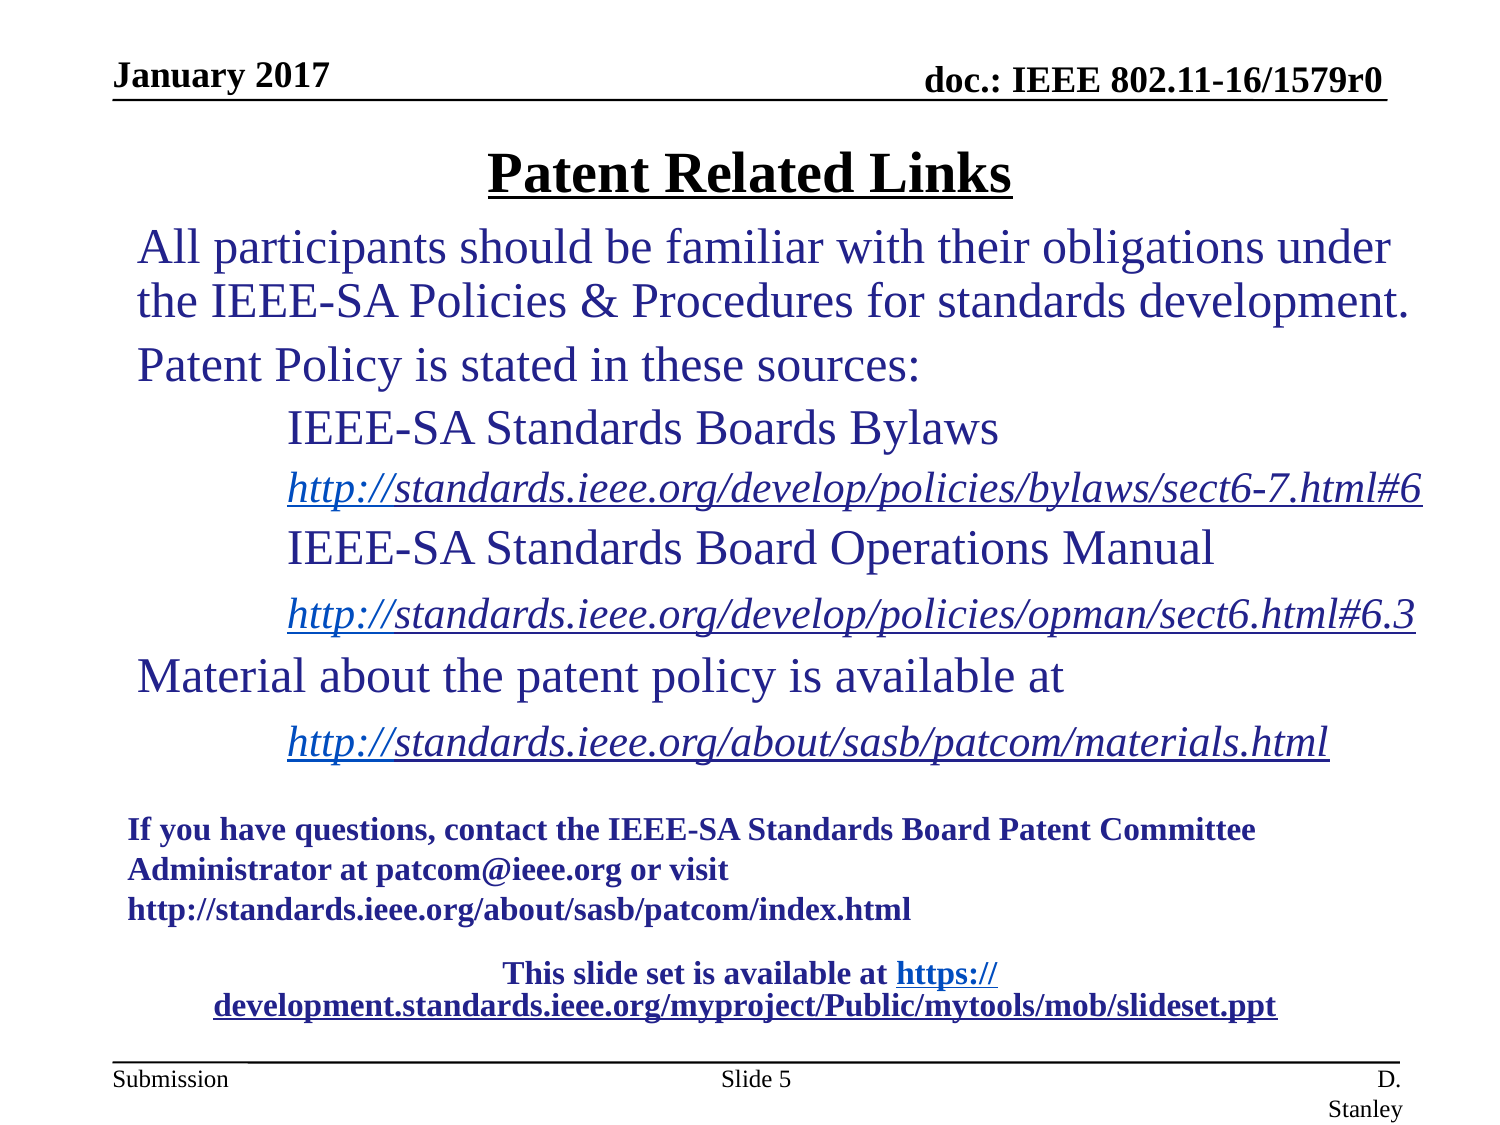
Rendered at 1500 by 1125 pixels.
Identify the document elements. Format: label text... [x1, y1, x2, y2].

slide_number Slide 5 [712, 1061, 800, 1093]
list All participants should be familiar with their obligations under the IEEE-SA Policies & Procedures for standards development. Patent Policy is stated in these sources: IEEE-SA Standards Boards Bylaws http://standards.ieee.org/develop/policies/bylaws/sect6-7.html#6 IEEE-SA Standards Board Operations Manual http://standards.ieee.org/develop/policies/opman/sect6.html#6.3 Material about the patent policy is available at http://standards.ieee.org/about/sasb/patcom/materials.html [0, 212, 1476, 851]
text_box If you have questions, contact the IEEE-SA Standards Board Patent Committee Administrator at patcom@ieee.org or visit http://standards.ieee.org/about/sasb/patcom/index.html This slide set is available at https://development.standards.ieee.org/myproject/Public/mytools/mob/slideset.ppt [112, 799, 1388, 1031]
footer D. Stanley, HP Enterprise [1324, 1061, 1402, 1093]
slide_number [112, 49, 388, 96]
title Patent Related Links [112, 124, 1388, 212]
